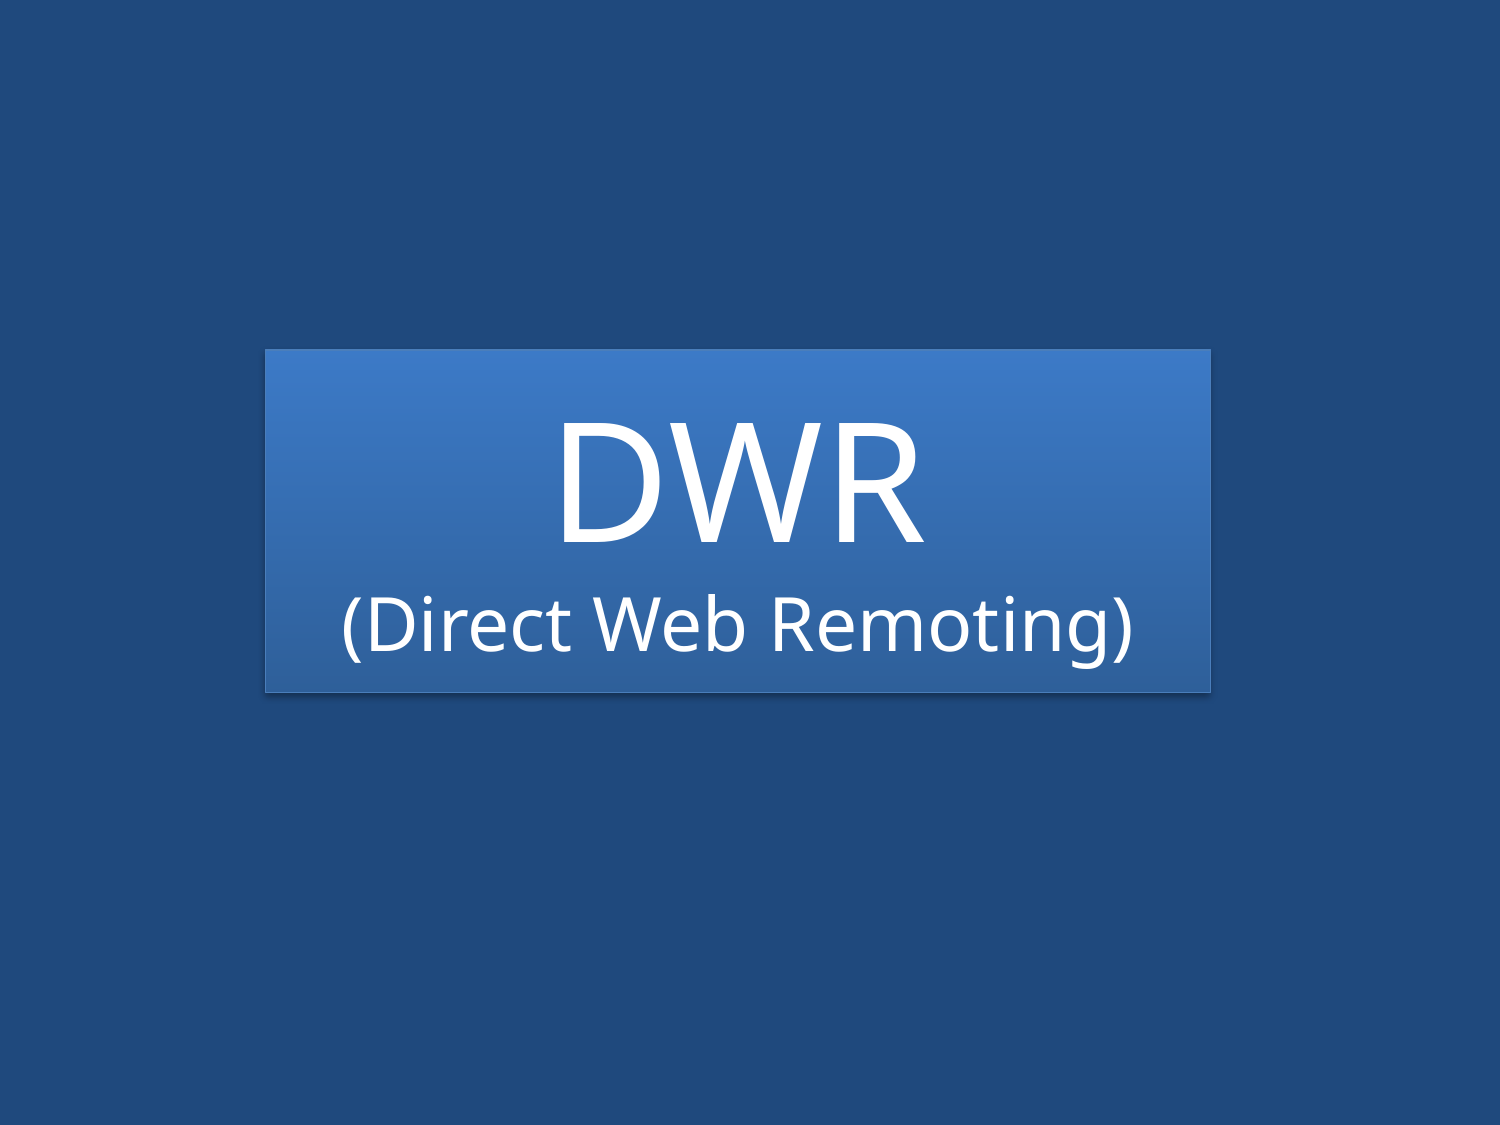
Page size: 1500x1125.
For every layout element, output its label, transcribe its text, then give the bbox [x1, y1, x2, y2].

text_box DWR (Direct Web Remoting) [265, 349, 1211, 693]
